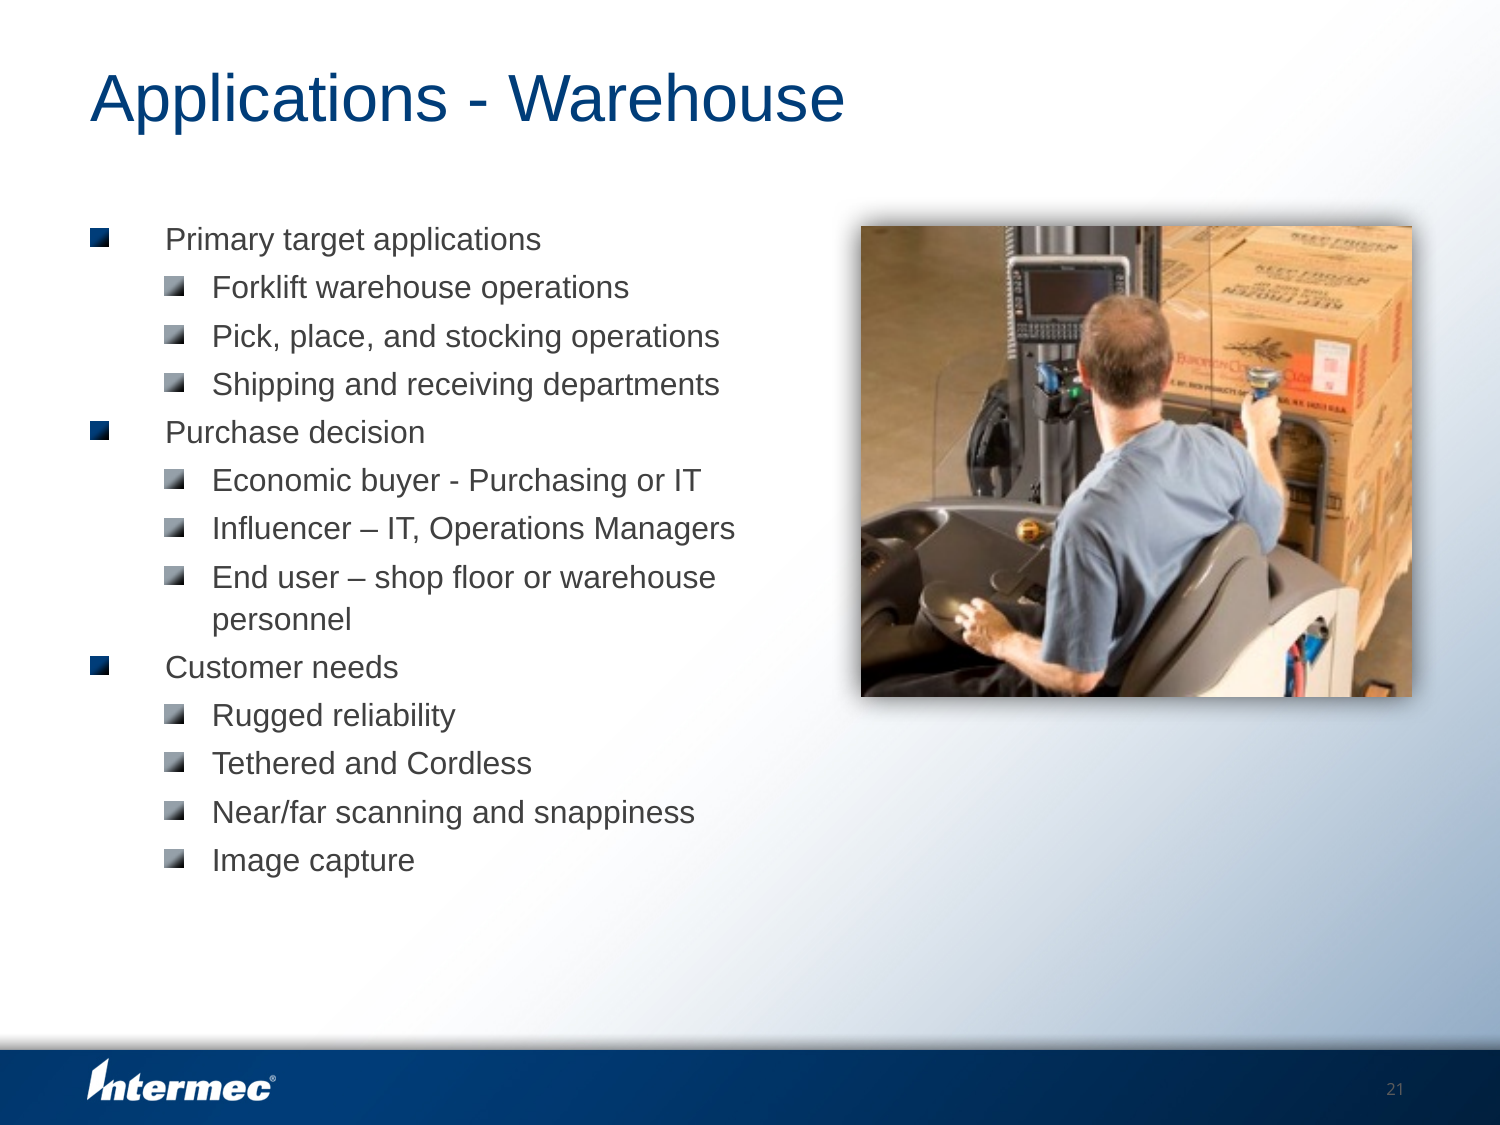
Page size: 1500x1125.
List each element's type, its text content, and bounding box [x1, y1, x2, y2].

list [861, 226, 1412, 697]
list Primary target applications Forklift warehouse operations Pick, place, and stocking operations Shipping and receiving departments Purchase decision Economic buyer - Purchasing or IT Influencer – IT, Operations Managers End user – shop floor or warehouse personnel Customer needs Rugged reliability Tethered and Cordless Near/far scanning and snappiness Image capture [75, 207, 764, 976]
title Applications - Warehouse [75, 45, 1425, 145]
picture [0, 0, 1500, 1125]
